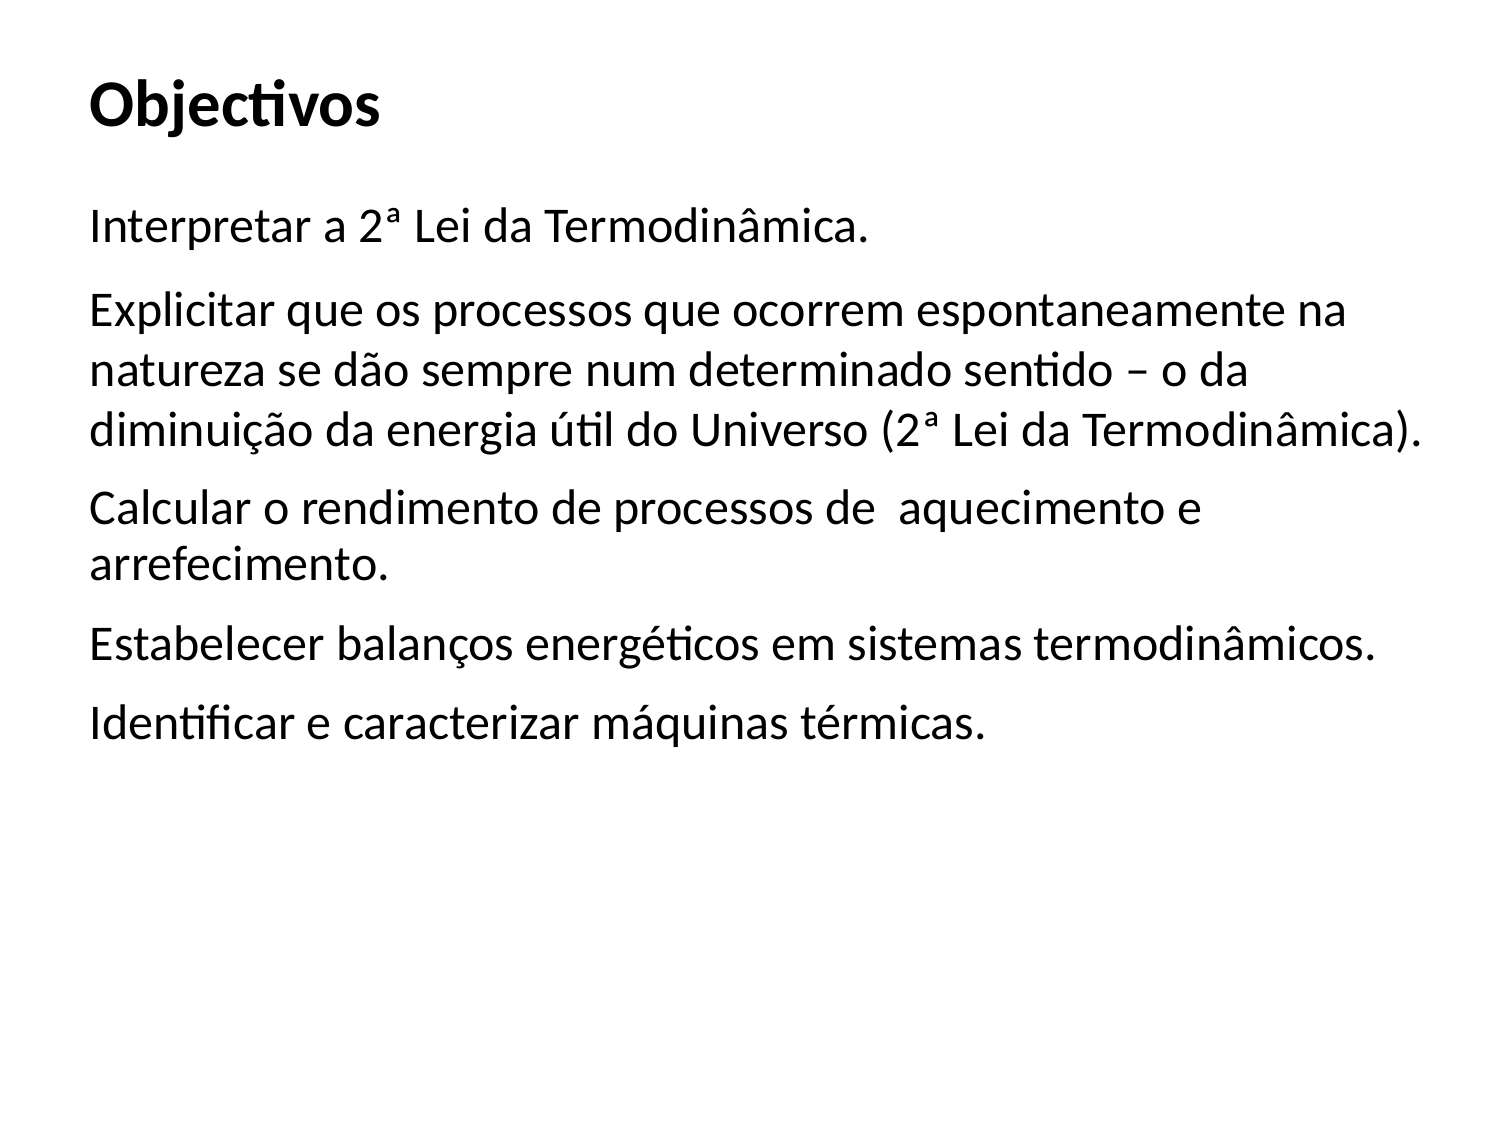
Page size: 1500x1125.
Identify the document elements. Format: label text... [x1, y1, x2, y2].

text_box Interpretar a 2ª Lei da Termodinâmica. Explicitar que os processos que ocorrem espontaneamente na natureza se dão sempre num determinado sentido – o da diminuição da energia útil do Universo (2ª Lei da Termodinâmica). Calcular o rendimento de processos de aquecimento e arrefecimento. Estabelecer balanços energéticos em sistemas termodinâmicos. Identificar e caracterizar máquinas térmicas. [75, 177, 1471, 1125]
text_box Objectivos [74, 45, 1425, 178]
